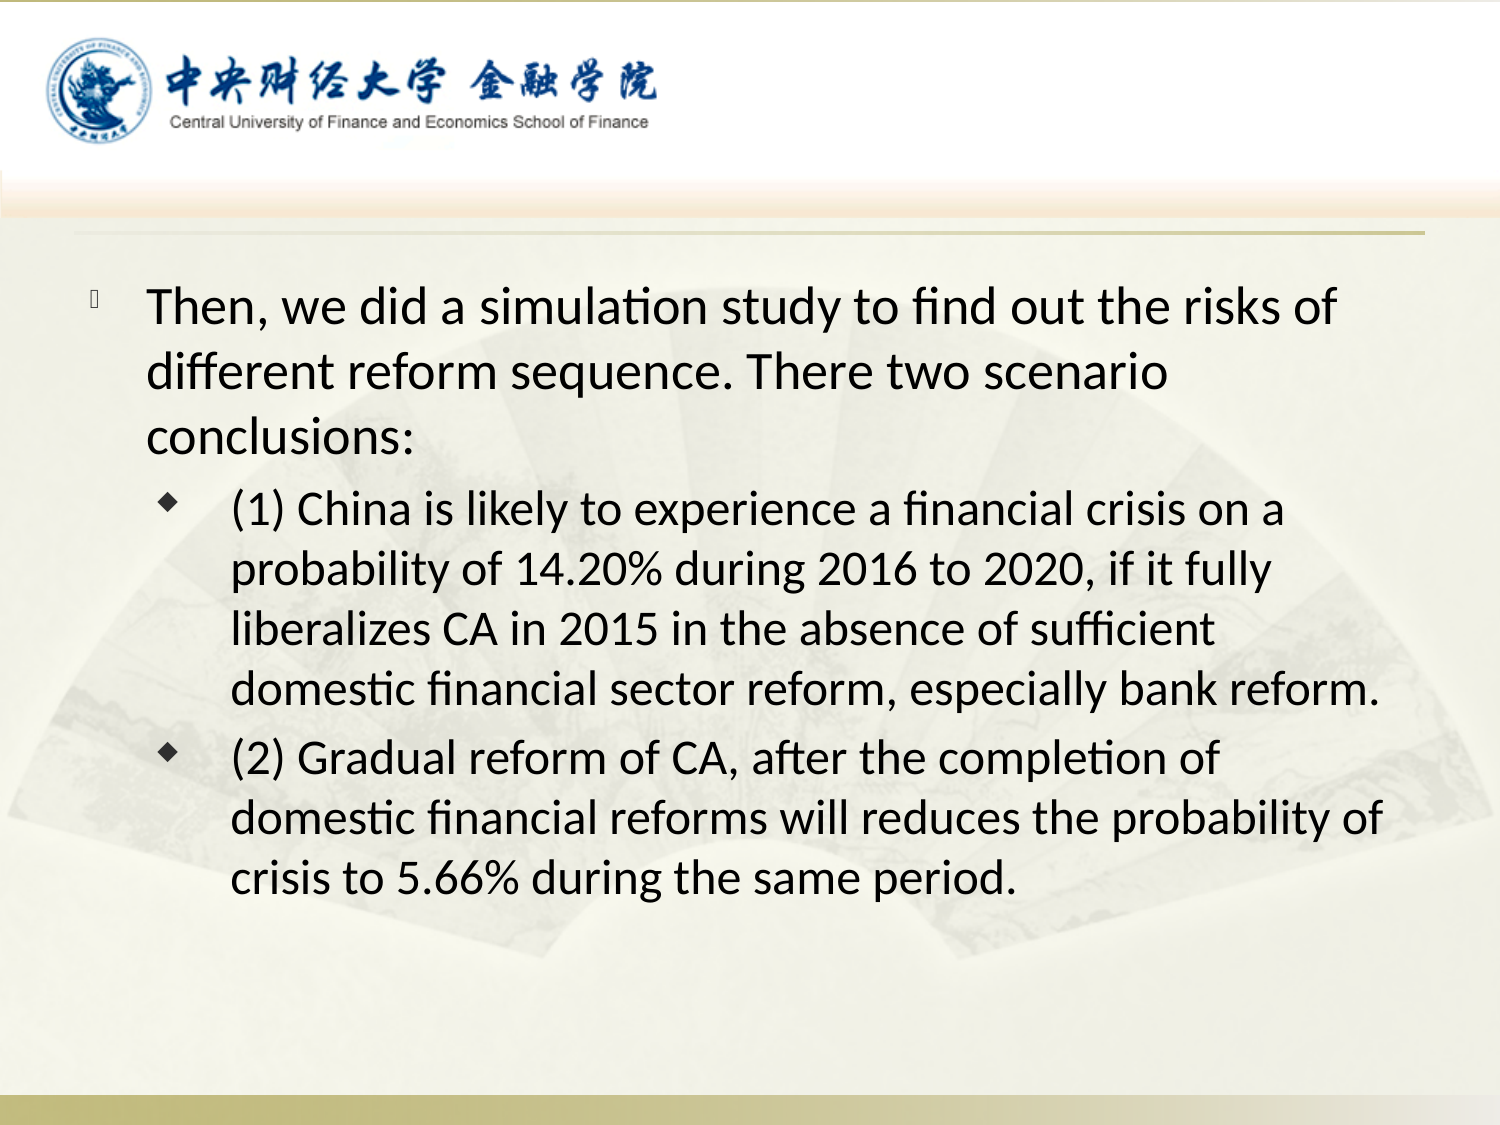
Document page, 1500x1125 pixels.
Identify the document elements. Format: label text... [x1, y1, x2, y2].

picture [0, 2, 1500, 218]
list Then, we did a simulation study to find out the risks of different reform sequence. There two scenario conclusions: (1) China is likely to experience a financial crisis on a probability of 14.20% during 2016 to 2020, if it fully liberalizes CA in 2015 in the absence of sufficient domestic financial sector reform, especially bank reform. (2) Gradual reform of CA, after the completion of domestic financial reforms will reduces the probability of crisis to 5.66% during the same period. [75, 262, 1425, 1032]
